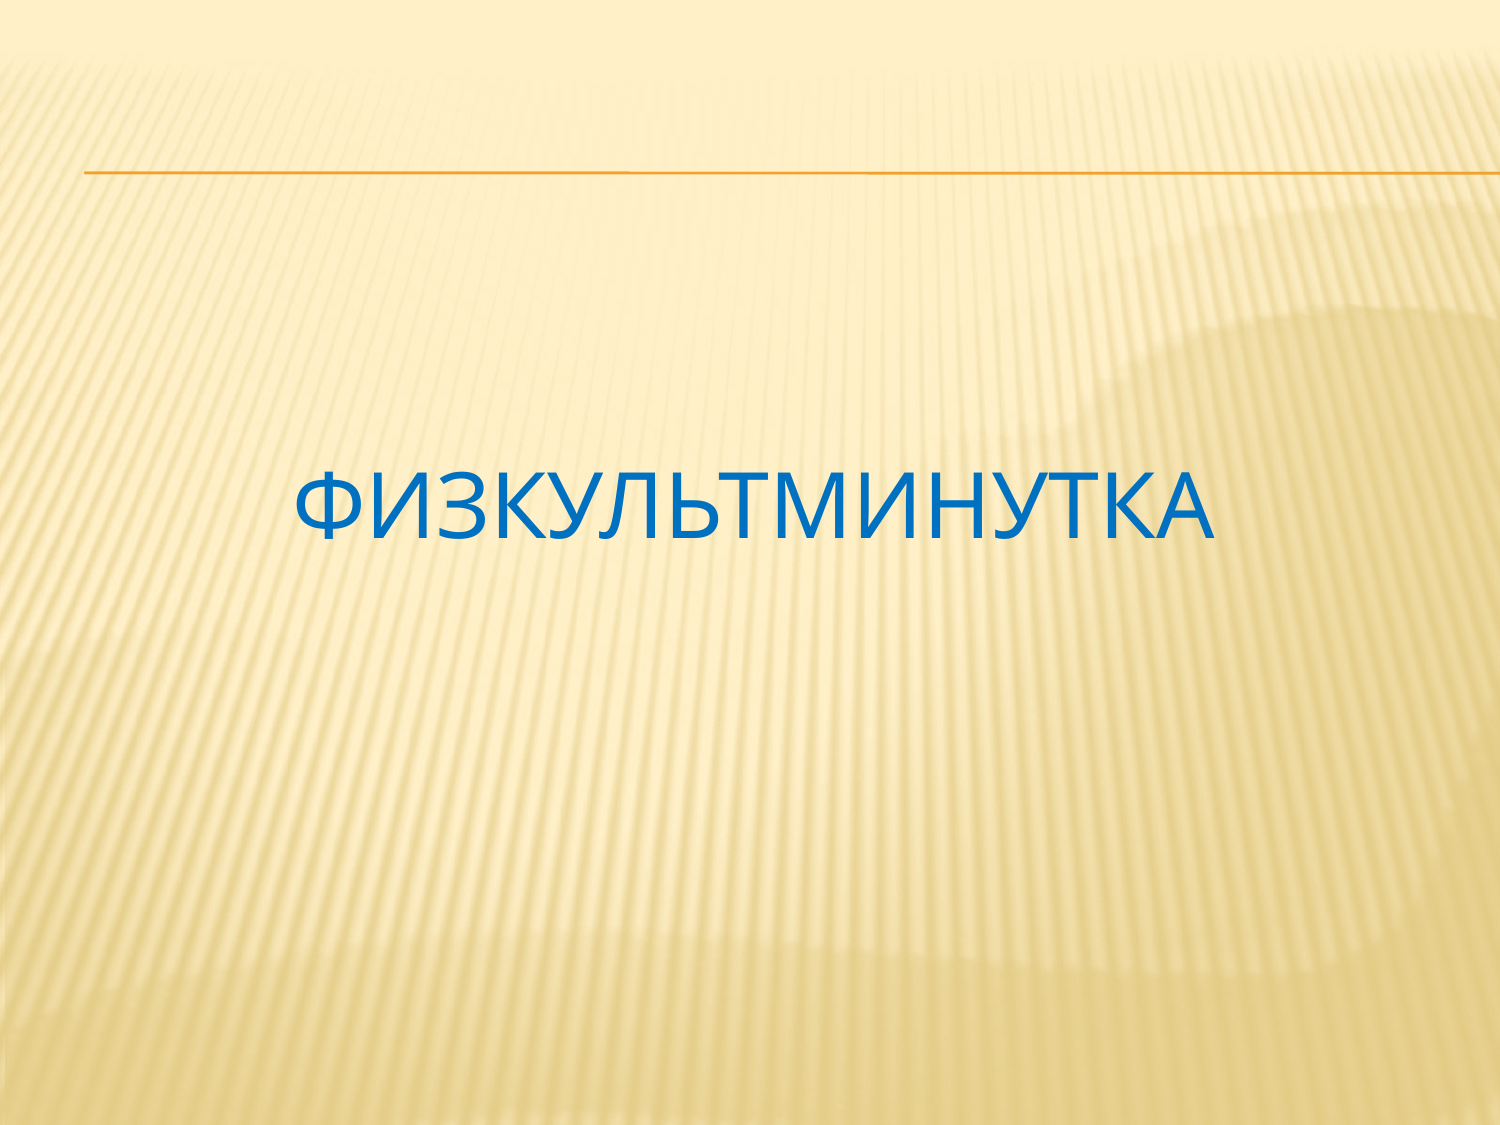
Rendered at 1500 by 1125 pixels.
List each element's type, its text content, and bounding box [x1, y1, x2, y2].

title Физкультминутка [41, 432, 1467, 571]
